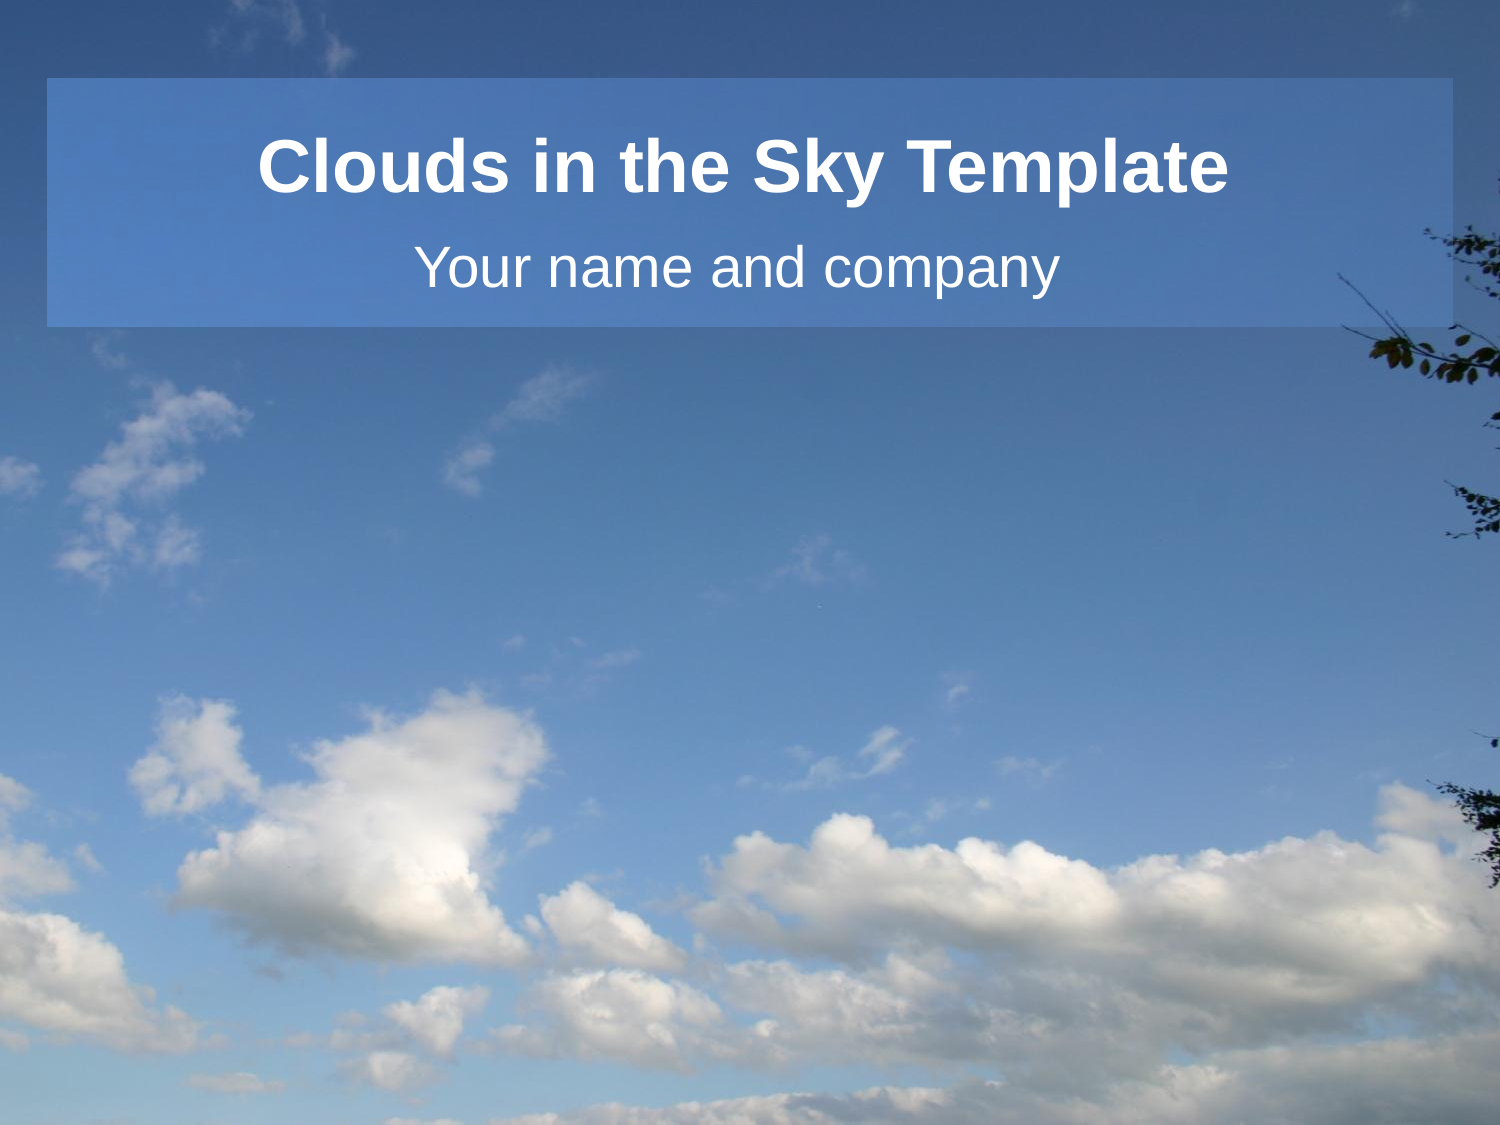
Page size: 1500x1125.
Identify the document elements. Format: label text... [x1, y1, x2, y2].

subtitle Your name and company [212, 221, 1263, 301]
title Clouds in the Sky Template [106, 103, 1382, 222]
picture [0, 0, 1500, 1125]
